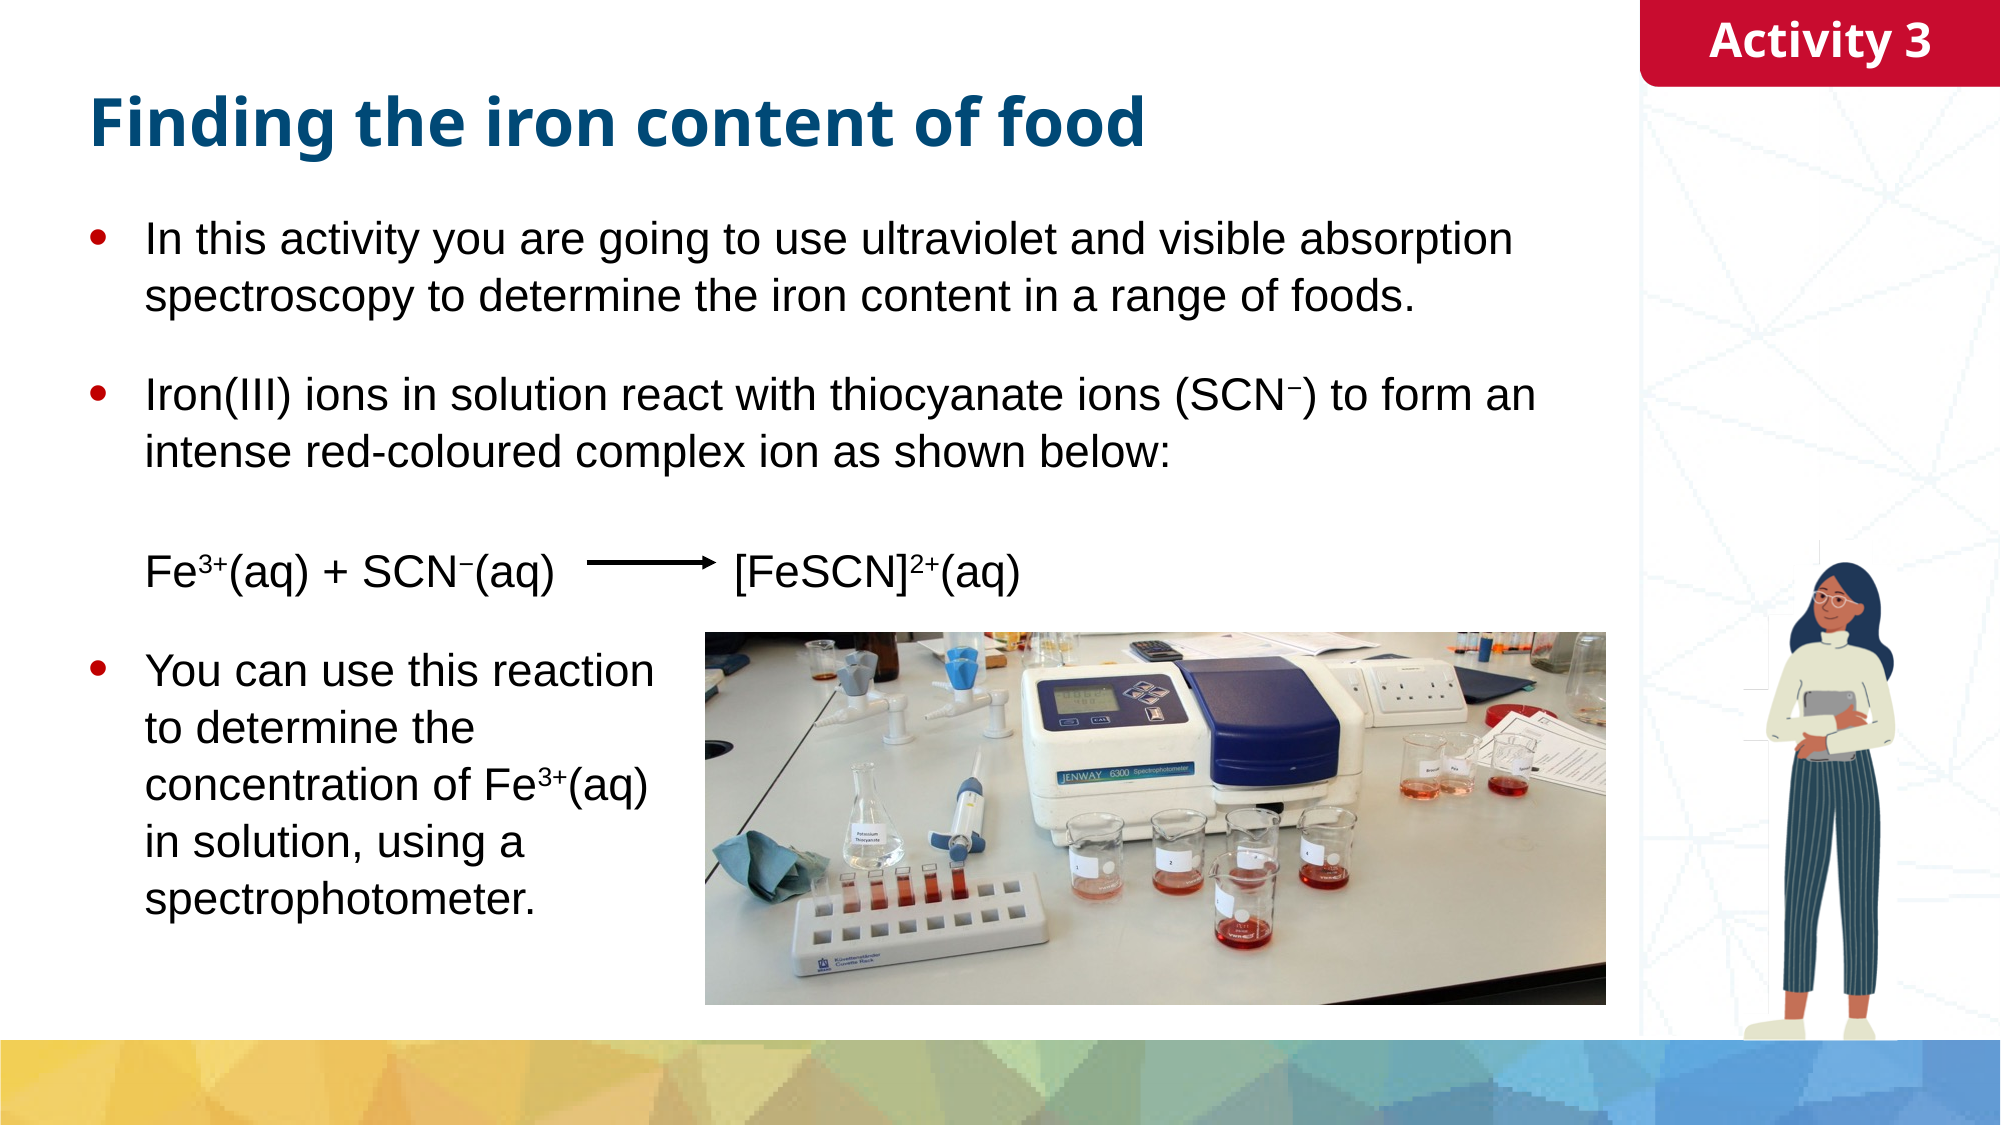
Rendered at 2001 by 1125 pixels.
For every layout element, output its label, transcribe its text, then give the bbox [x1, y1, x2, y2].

title Finding the iron content of food [88, 88, 1565, 161]
list In this activity you are going to use ultraviolet and visible absorption spectroscopy to determine the iron content in a range of foods. Iron(III) ions in solution react with thiocyanate ions (SCN−) to form an intense red-coloured complex ion as shown below: Fe3+(aq) + SCN−(aq) [FeSCN]2+(aq) You can use this reaction to determine the concentration of Fe3+(aq) in solution, using a spectrophotometer. [88, 206, 1544, 1003]
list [705, 632, 1606, 1005]
picture [0, 0, 2001, 1125]
